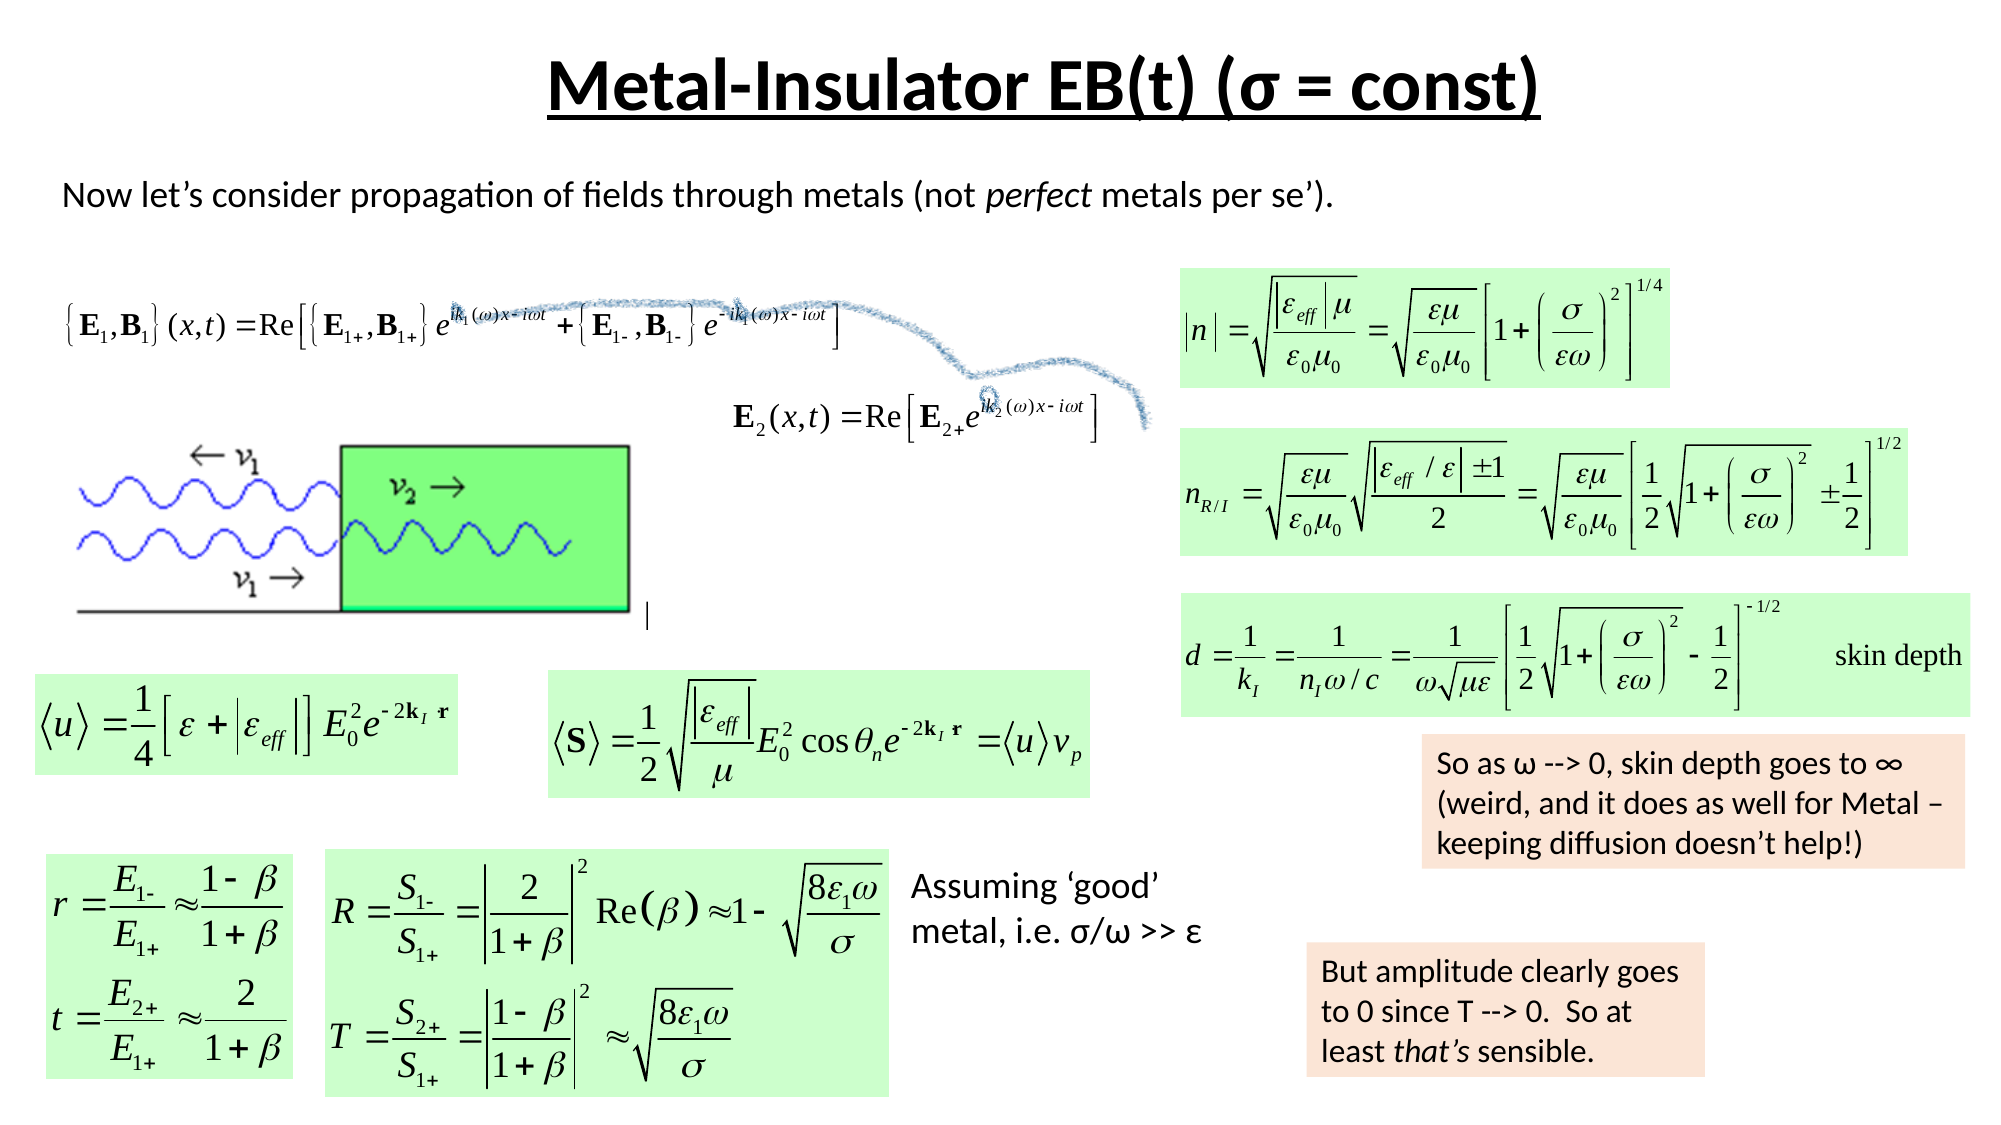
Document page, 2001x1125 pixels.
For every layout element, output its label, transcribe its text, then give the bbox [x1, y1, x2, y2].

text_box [34, 674, 458, 776]
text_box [548, 670, 1091, 799]
text_box Assuming ‘good’ metal, i.e. σ/ω >> ε [895, 854, 1228, 959]
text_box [46, 854, 293, 1079]
text_box So as ω --> 0, skin depth goes to ∞ (weird, and it does as well for Metal – keeping diffusion doesn’t help!) [1421, 734, 1966, 869]
picture [47, 214, 1172, 630]
text_box But amplitude clearly goes to 0 since T --> 0. So at least that’s sensible. [1306, 942, 1705, 1077]
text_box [1180, 593, 1971, 717]
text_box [325, 848, 889, 1098]
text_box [62, 297, 851, 357]
title Metal-Insulator EB(t) (σ = const) [401, 19, 1687, 134]
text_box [728, 388, 1110, 450]
text_box Now let’s consider propagation of fields through metals (not perfect metals per se’). [47, 162, 1423, 223]
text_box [1180, 428, 1909, 557]
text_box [1180, 268, 1670, 389]
